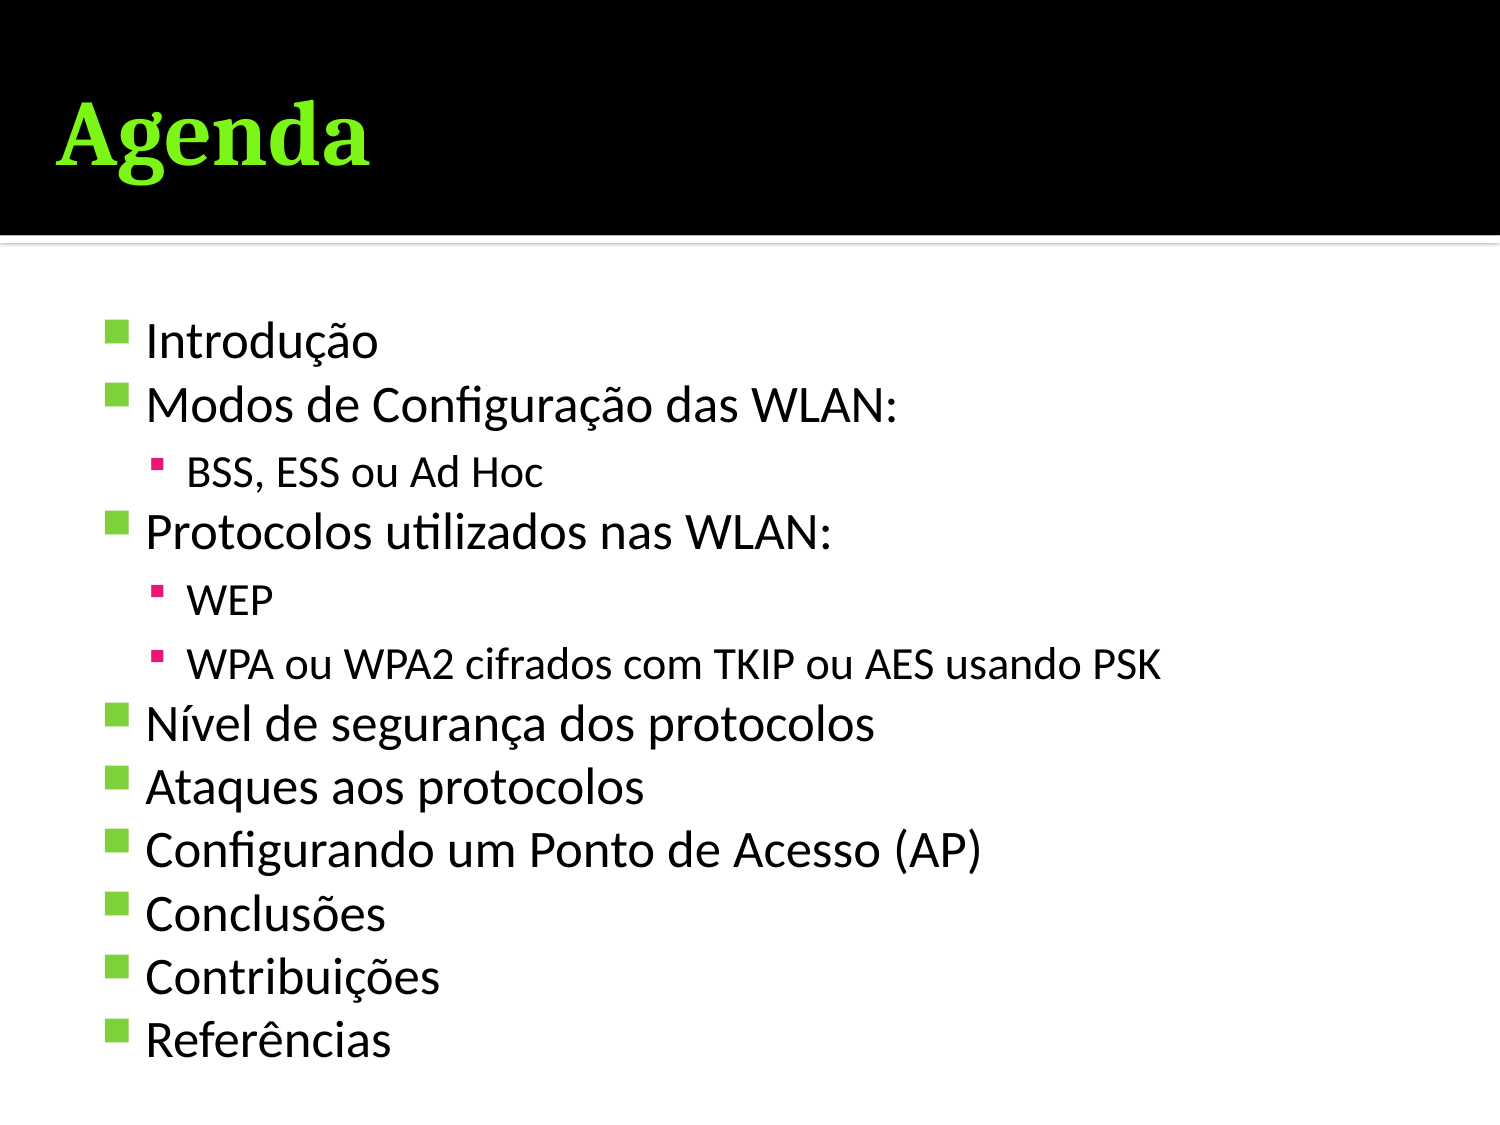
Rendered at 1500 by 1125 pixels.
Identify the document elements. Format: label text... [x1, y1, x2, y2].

list Introdução Modos de Configuração das WLAN: BSS, ESS ou Ad Hoc Protocolos utilizados nas WLAN: WEP WPA ou WPA2 cifrados com TKIP ou AES usando PSK Nível de segurança dos protocolos Ataques aos protocolos Configurando um Ponto de Acesso (AP) Conclusões Contribuições Referências [75, 291, 1425, 1079]
title Agenda [41, 25, 1459, 231]
